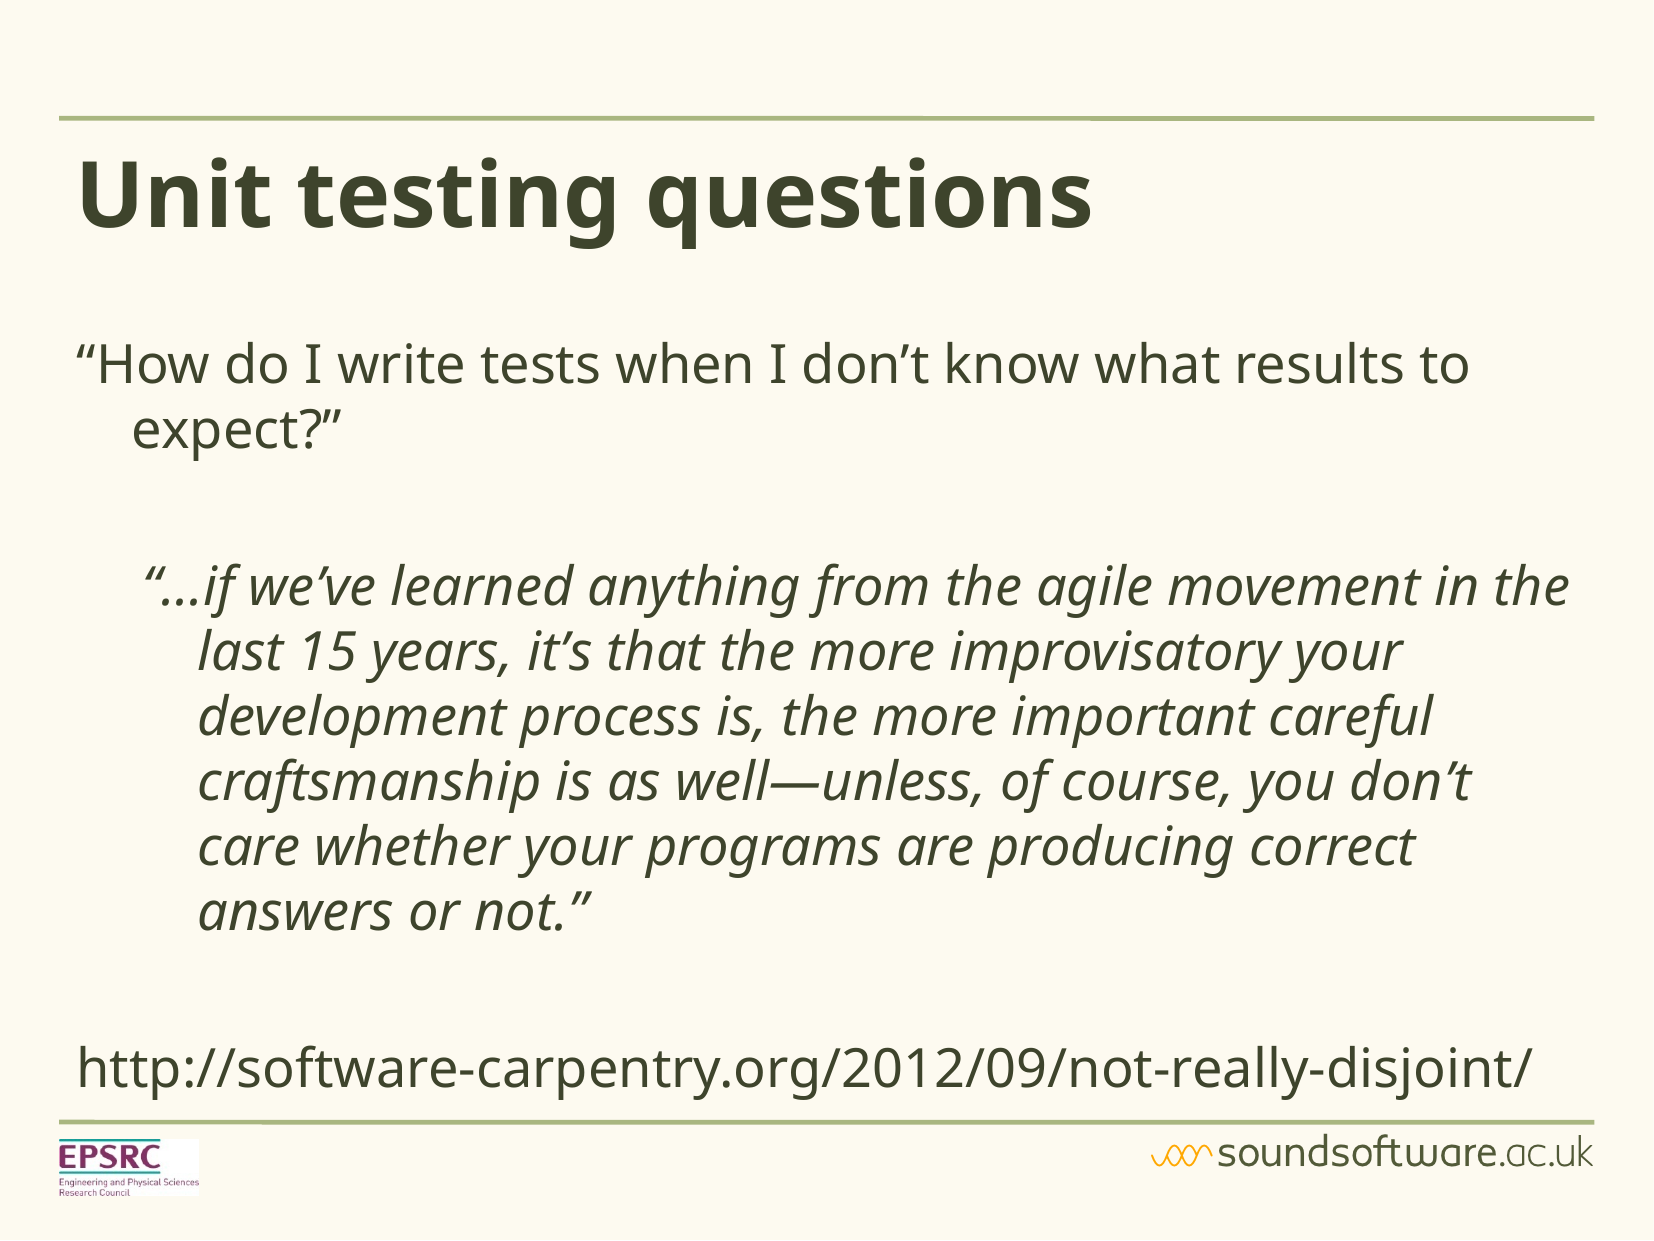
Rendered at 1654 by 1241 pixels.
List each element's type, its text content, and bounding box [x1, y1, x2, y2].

picture [59, 1139, 199, 1196]
title Unit testing questions [59, 118, 1592, 264]
list “How do I write tests when I don’t know what results to expect?” “...if we’ve learned anything from the agile movement in the last 15 years, it’s that the more improvisatory your development process is, the more important careful craftsmanship is as well—unless, of course, you don’t care whether your programs are producing correct answers or not.” http://software-carpentry.org/2012/09/not-really-disjoint/ [59, 321, 1592, 1138]
picture [1151, 1133, 1593, 1167]
